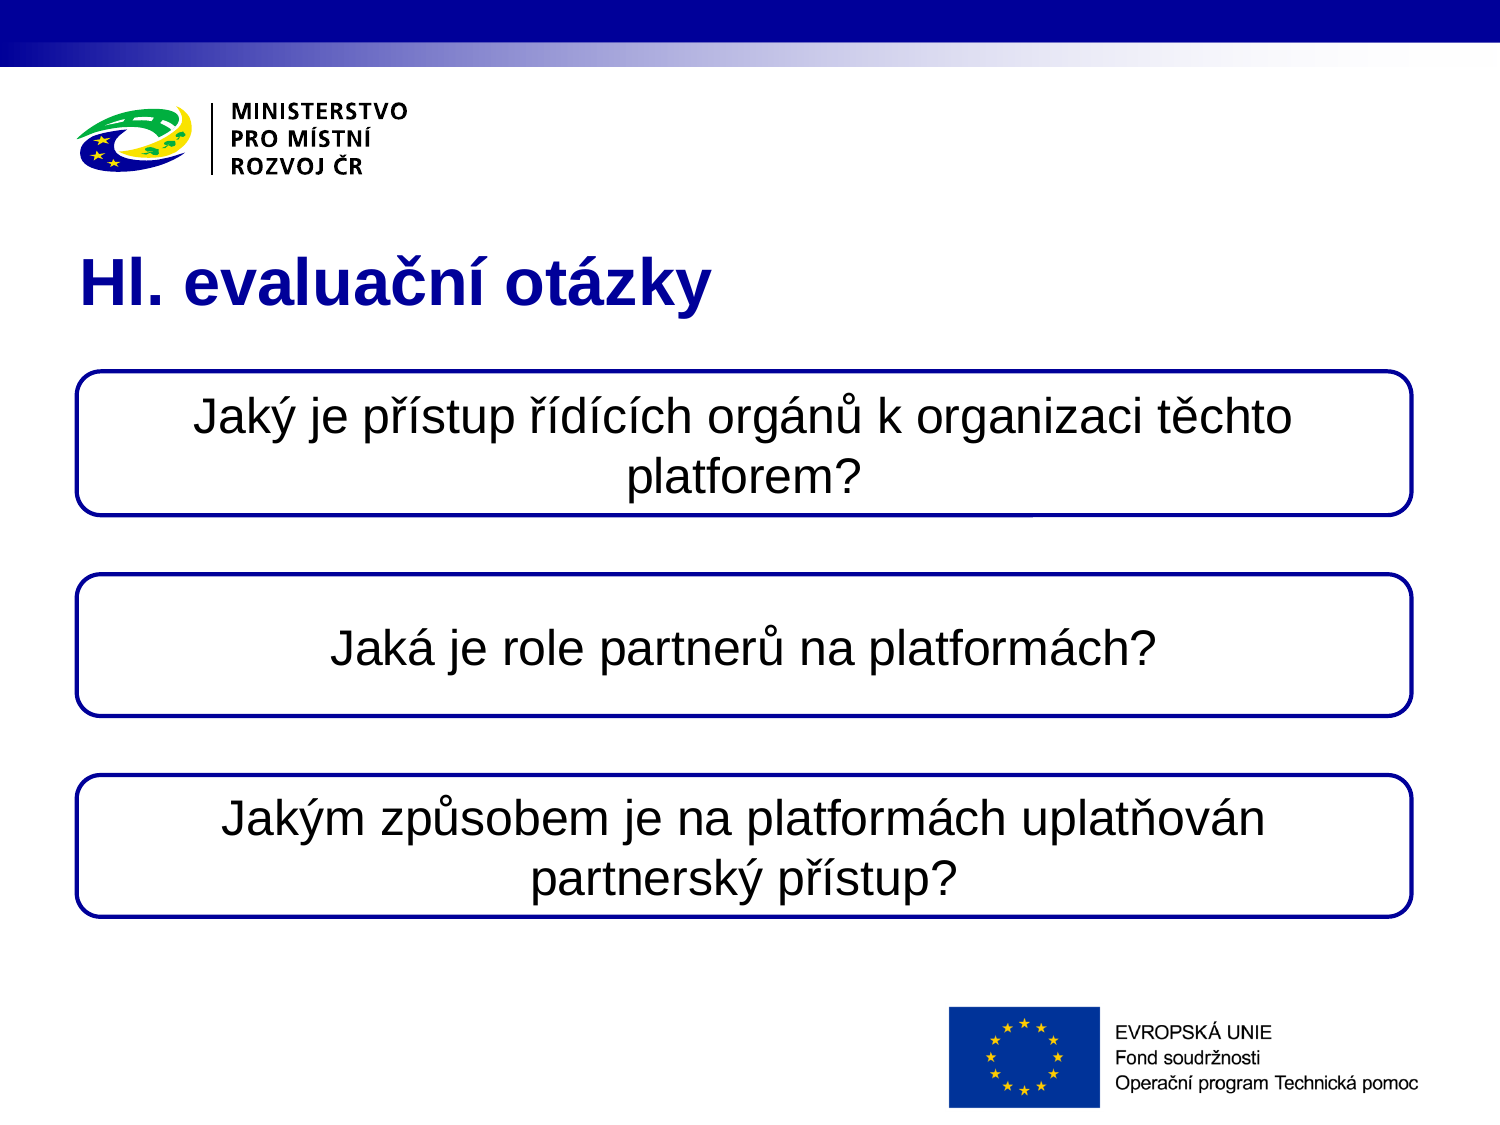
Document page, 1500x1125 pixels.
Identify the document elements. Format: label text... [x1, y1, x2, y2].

text_box Jakým způsobem je na platformách uplatňován partnerský přístup? [74, 772, 1414, 919]
picture [915, 973, 1452, 1125]
text_box Jaký je přístup řídících orgánů k organizaci těchto platforem? [74, 369, 1414, 518]
title Hl. evaluační otázky [64, 231, 1425, 315]
text_box Jaká je role partnerů na platformách? [74, 572, 1414, 719]
